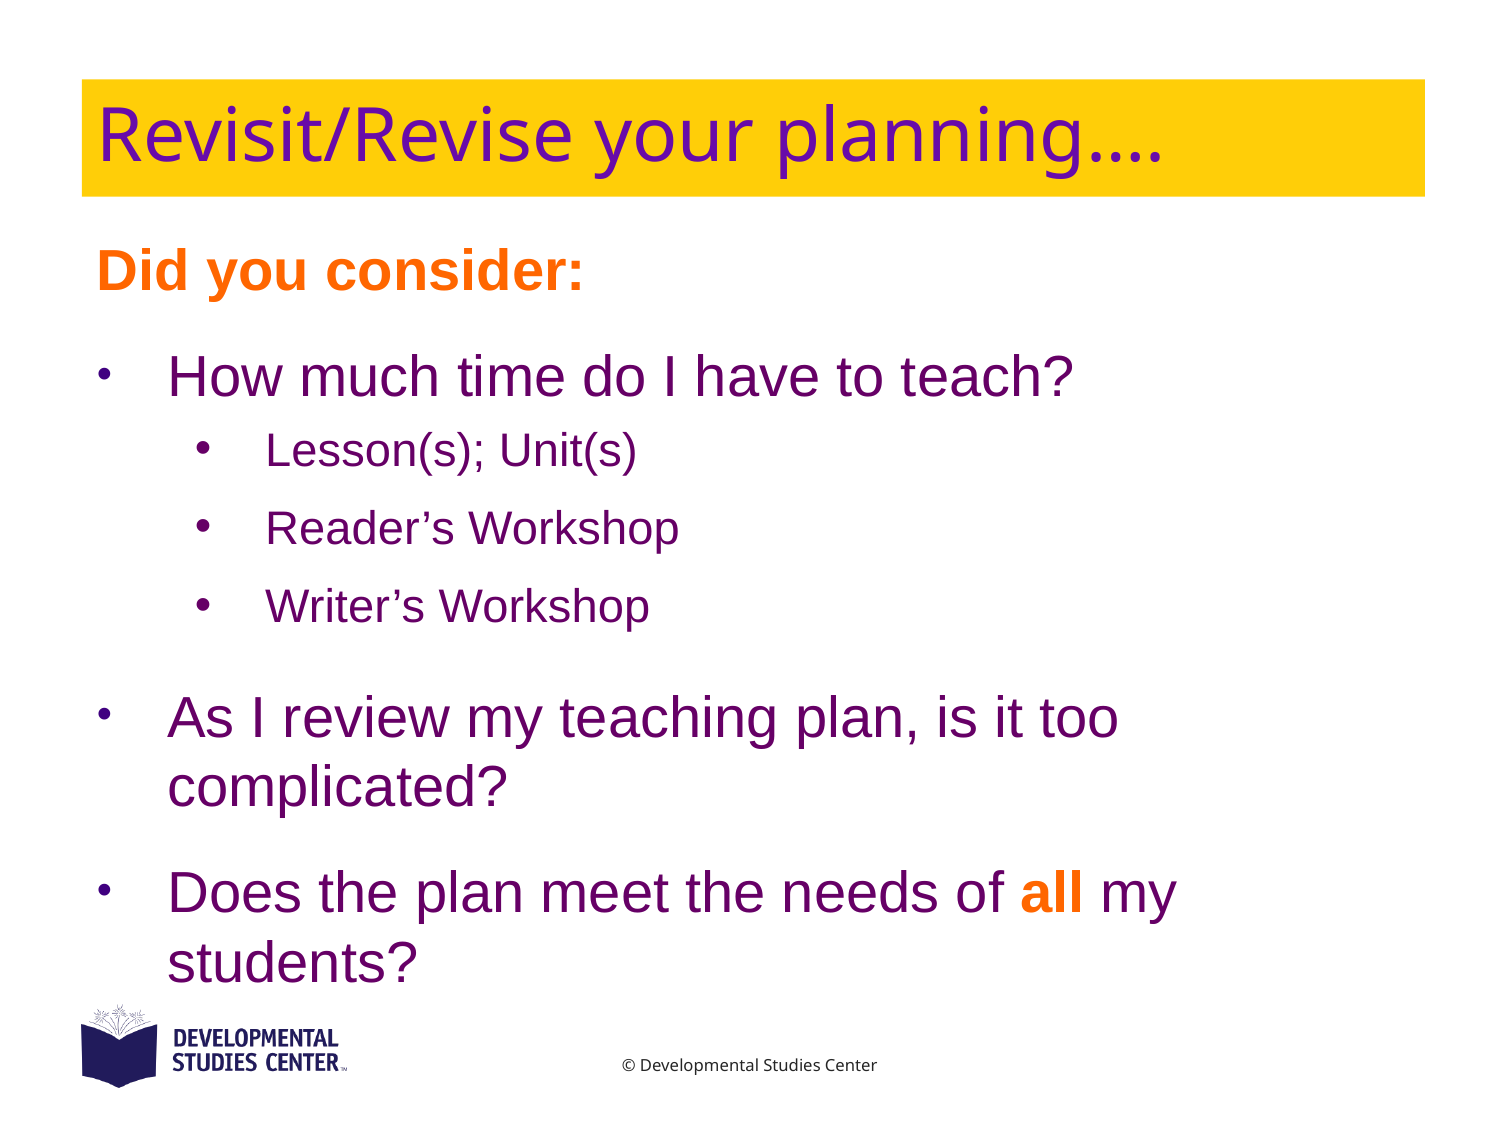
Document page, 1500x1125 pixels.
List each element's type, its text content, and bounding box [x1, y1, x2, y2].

title Revisit/Revise your planning…. [81, 79, 1425, 197]
picture [81, 1005, 347, 1088]
list Did you consider: How much time do I have to teach? Lesson(s); Unit(s) Reader’s Workshop Writer’s Workshop As I review my teaching plan, is it too complicated? Does the plan meet the needs of all my students? [81, 224, 1425, 1005]
